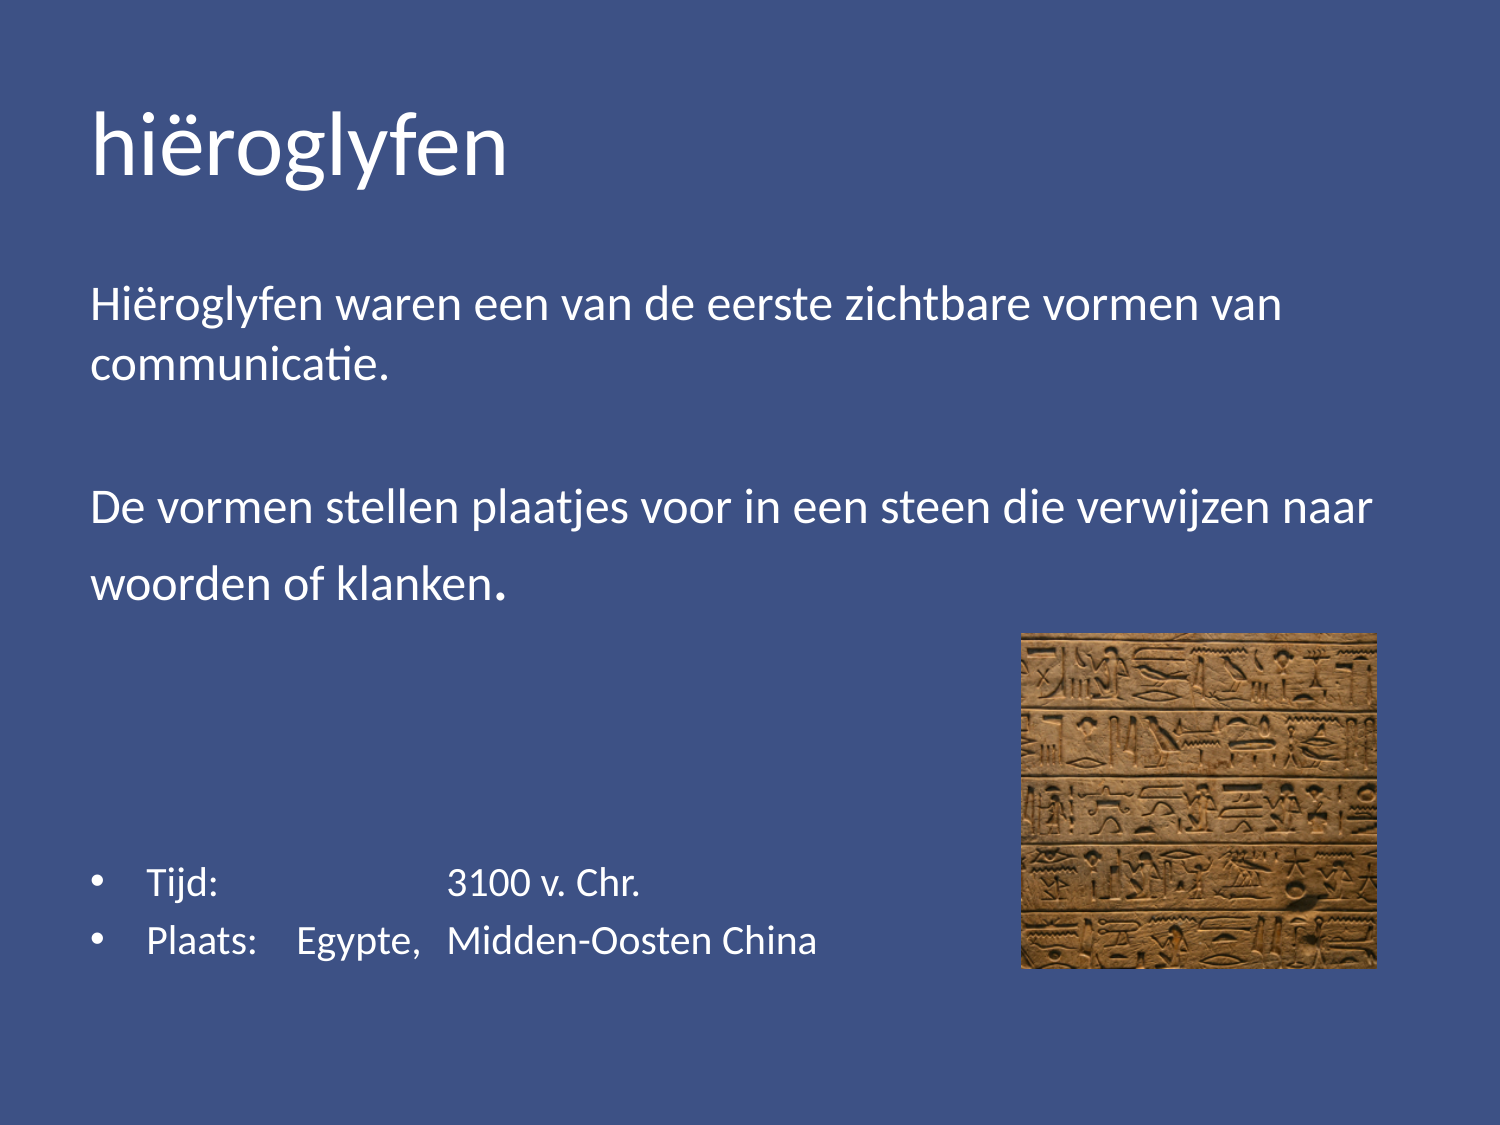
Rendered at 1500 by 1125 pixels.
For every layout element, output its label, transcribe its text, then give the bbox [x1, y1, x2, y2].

list Hiëroglyfen waren een van de eerste zichtbare vormen van communicatie. De vormen stellen plaatjes voor in een steen die verwijzen naar woorden of klanken. Tijd: 3100 v. Chr. Plaats: Egypte, Midden-Oosten China [75, 262, 1425, 1005]
picture [1021, 633, 1377, 970]
title hiëroglyfen [75, 45, 1425, 233]
